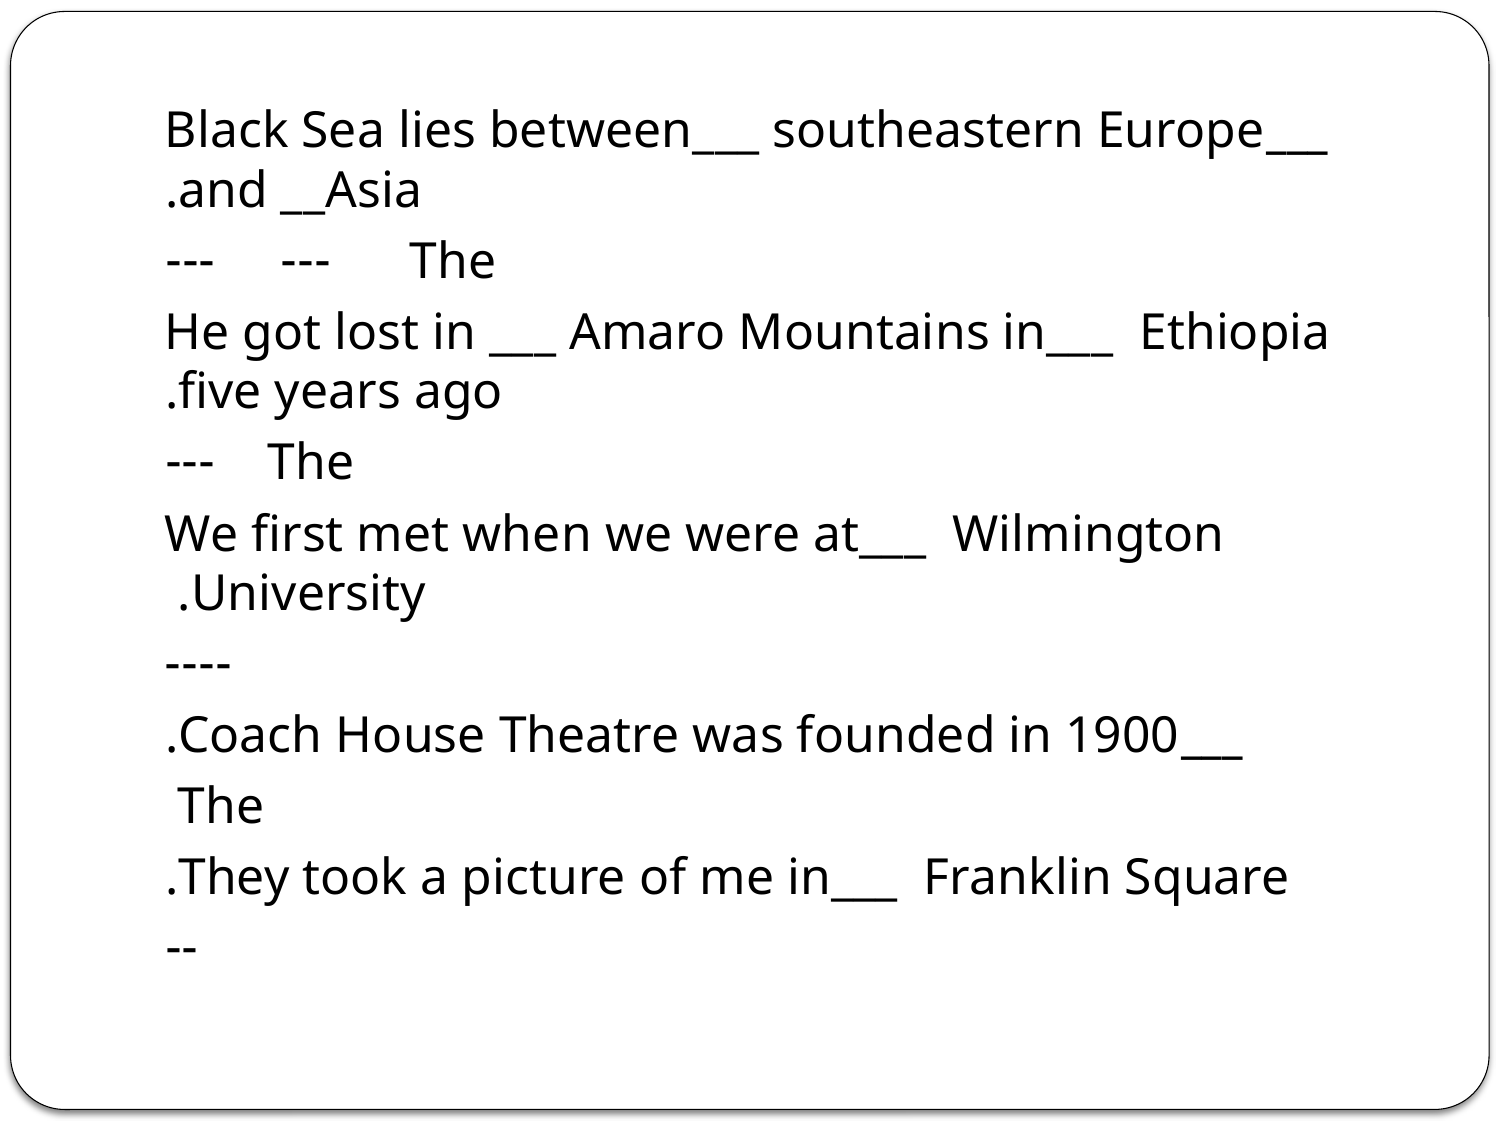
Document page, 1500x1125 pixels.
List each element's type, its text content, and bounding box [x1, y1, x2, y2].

list ___Black Sea lies between___ southeastern Europe and __Asia. The --- --- He got lost in ___ Amaro Mountains in___ Ethiopia five years ago. The --- We first met when we were at___ Wilmington University. ---- ___Coach House Theatre was founded in 1900. The They took a picture of me in___ Franklin Square. -- [150, 90, 1425, 988]
